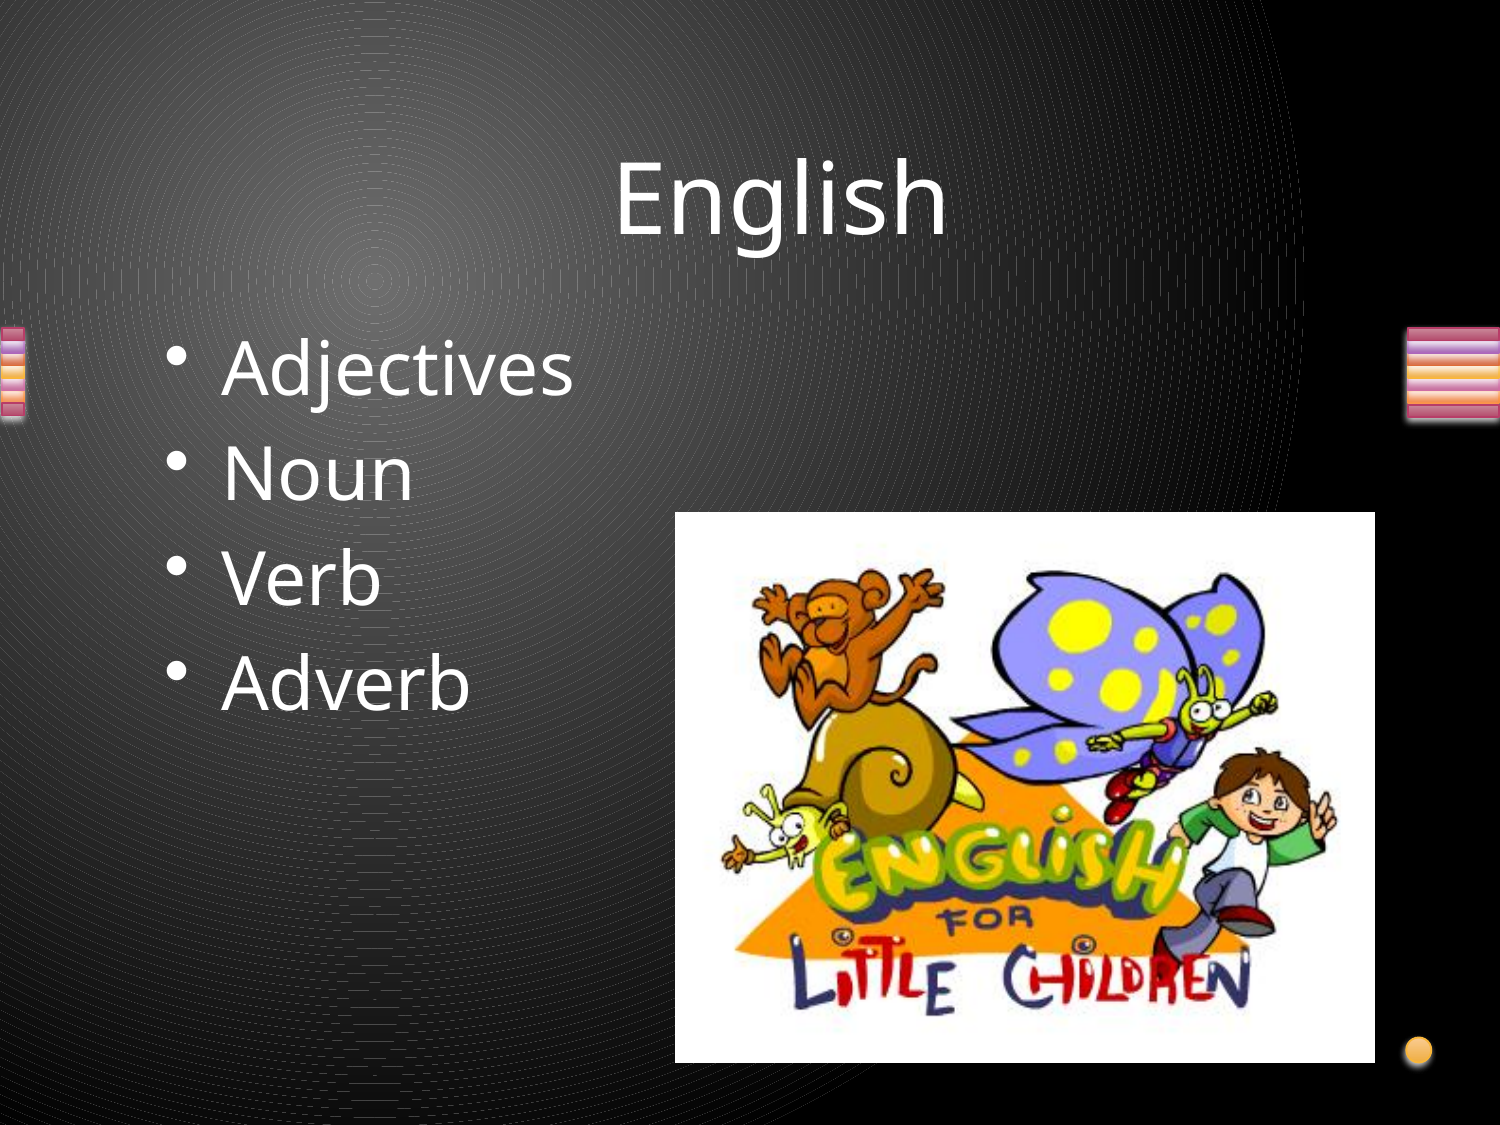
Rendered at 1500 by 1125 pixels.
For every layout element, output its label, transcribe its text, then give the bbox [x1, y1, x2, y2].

picture [674, 512, 1376, 1063]
title English [150, 75, 1413, 263]
list Adjectives Noun Verb Adverb [150, 312, 1375, 1005]
